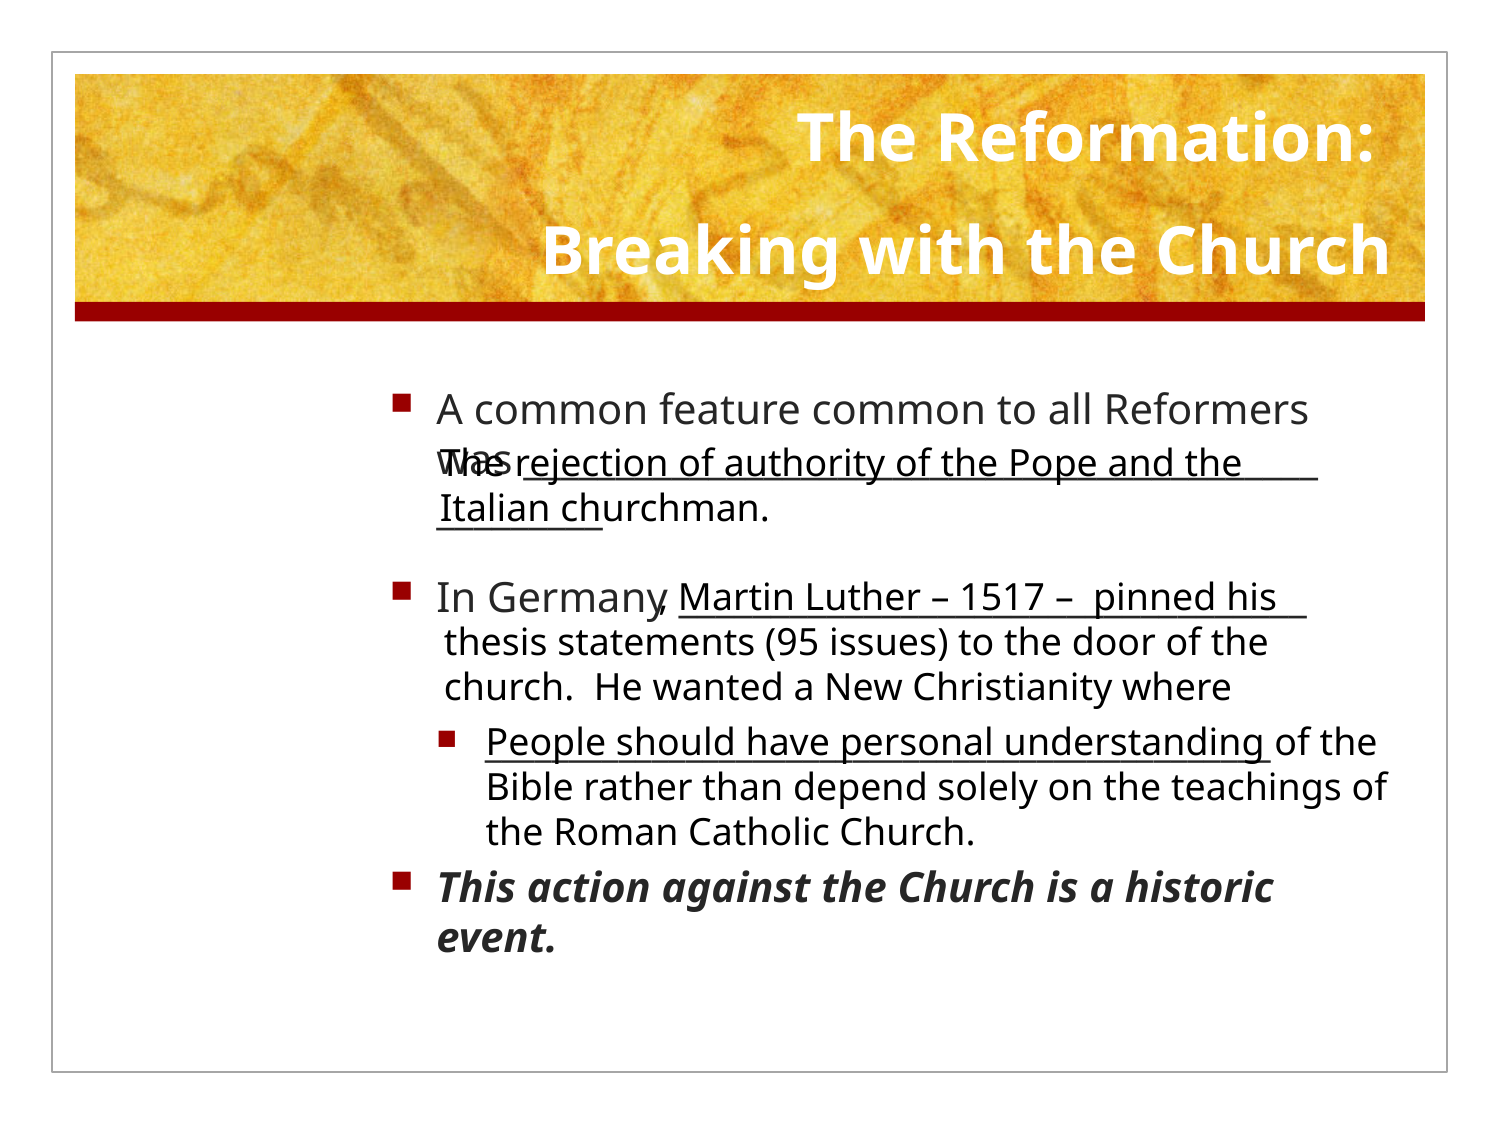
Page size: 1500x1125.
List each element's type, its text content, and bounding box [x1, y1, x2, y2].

text_box The Reformation: Breaking with the Church [74, 70, 1425, 288]
list A common feature common to all Reformers was ___________________________________________ _________ In Germany __________________________________ _______________________________________________ This action against the Church is a historic event. [375, 375, 1392, 1005]
text_box , Martin Luther – 1517 – pinned his thesis statements (95 issues) to the door of the church. He wanted a New Christianity where [429, 565, 1392, 761]
text_box The rejection of authority of the Pope and the Italian churchman. [425, 431, 1300, 537]
text_box People should have personal understanding of the Bible rather than depend solely on the teachings of the Roman Catholic Church. [395, 710, 1463, 861]
picture [75, 288, 1425, 301]
